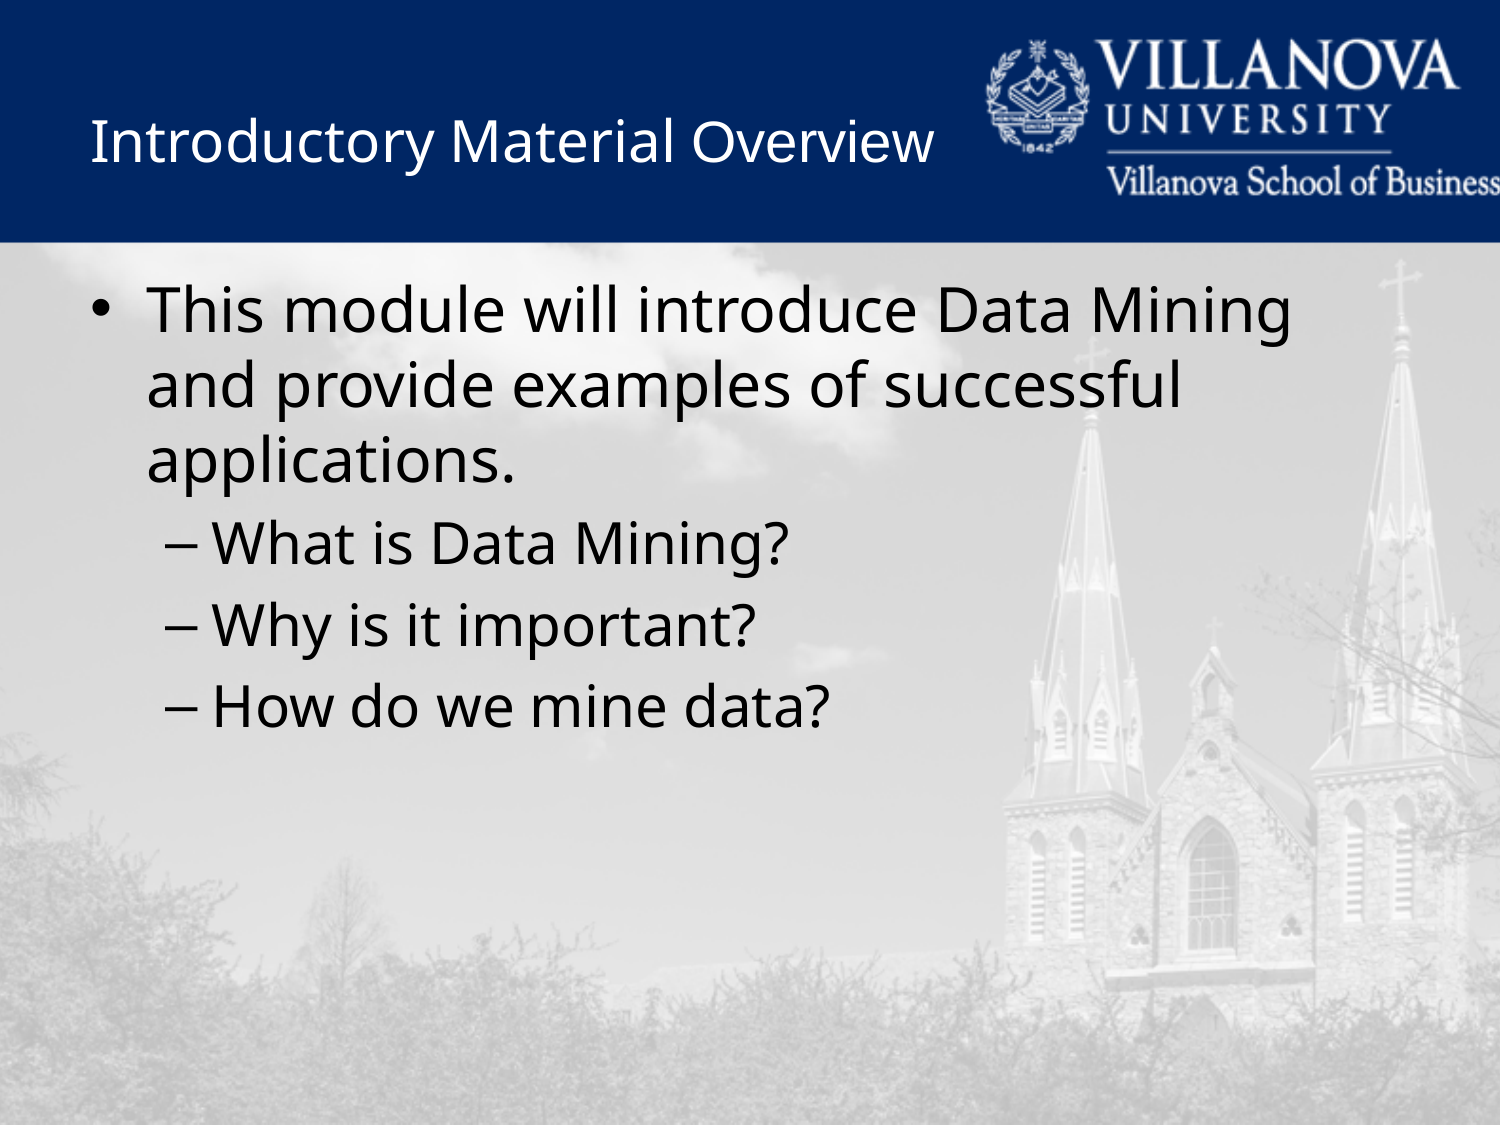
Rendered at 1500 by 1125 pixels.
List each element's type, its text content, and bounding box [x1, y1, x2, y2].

picture [0, 0, 1500, 1125]
list This module will introduce Data Mining and provide examples of successful applications. What is Data Mining? Why is it important? How do we mine data? [75, 262, 1425, 1005]
title Introductory Material Overview [75, 45, 1425, 233]
